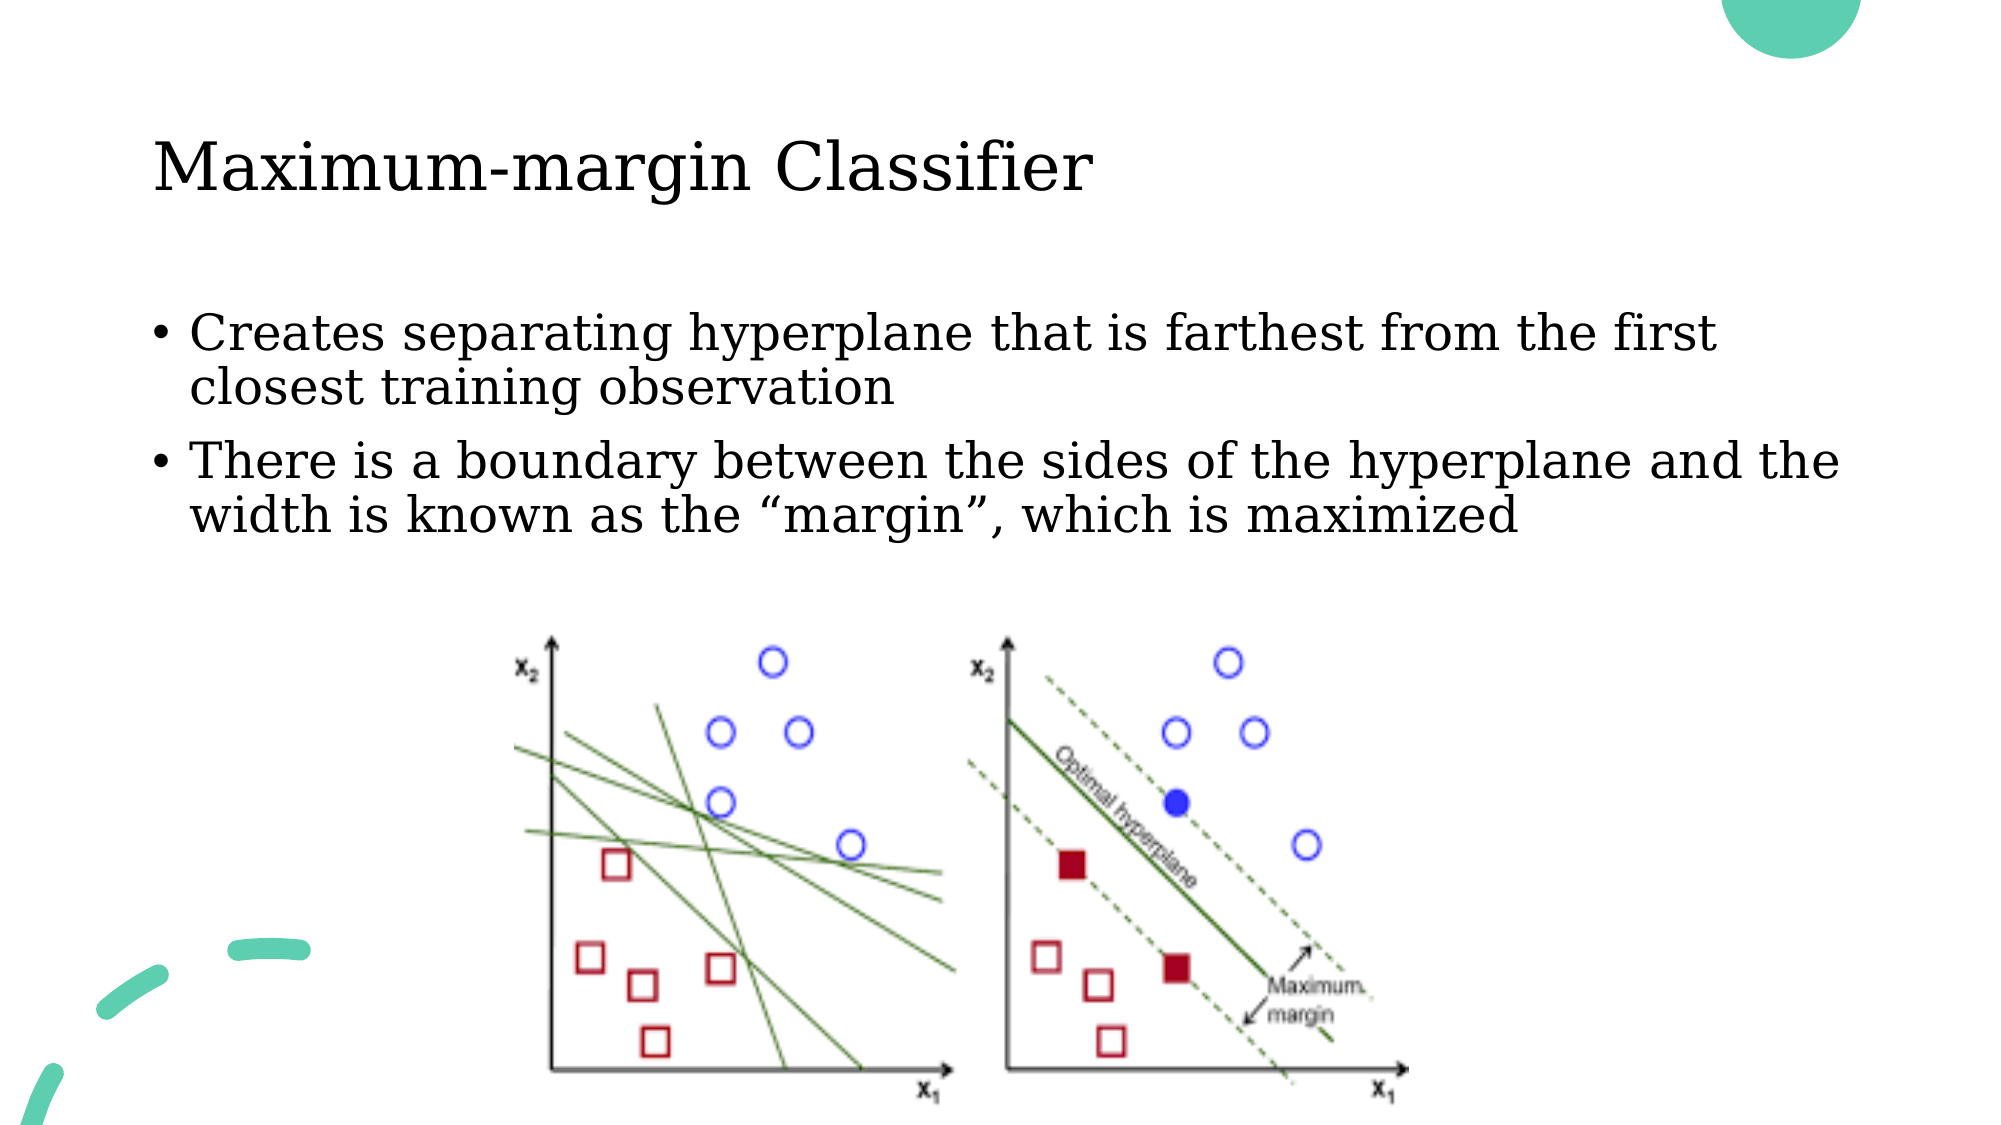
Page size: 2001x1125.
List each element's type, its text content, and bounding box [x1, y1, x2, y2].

picture [514, 615, 1409, 1111]
list Creates separating hyperplane that is farthest from the first closest training observation There is a boundary between the sides of the hyperplane and the width is known as the “margin”, which is maximized [137, 299, 1863, 933]
title Maximum-margin Classifier [137, 59, 1863, 278]
